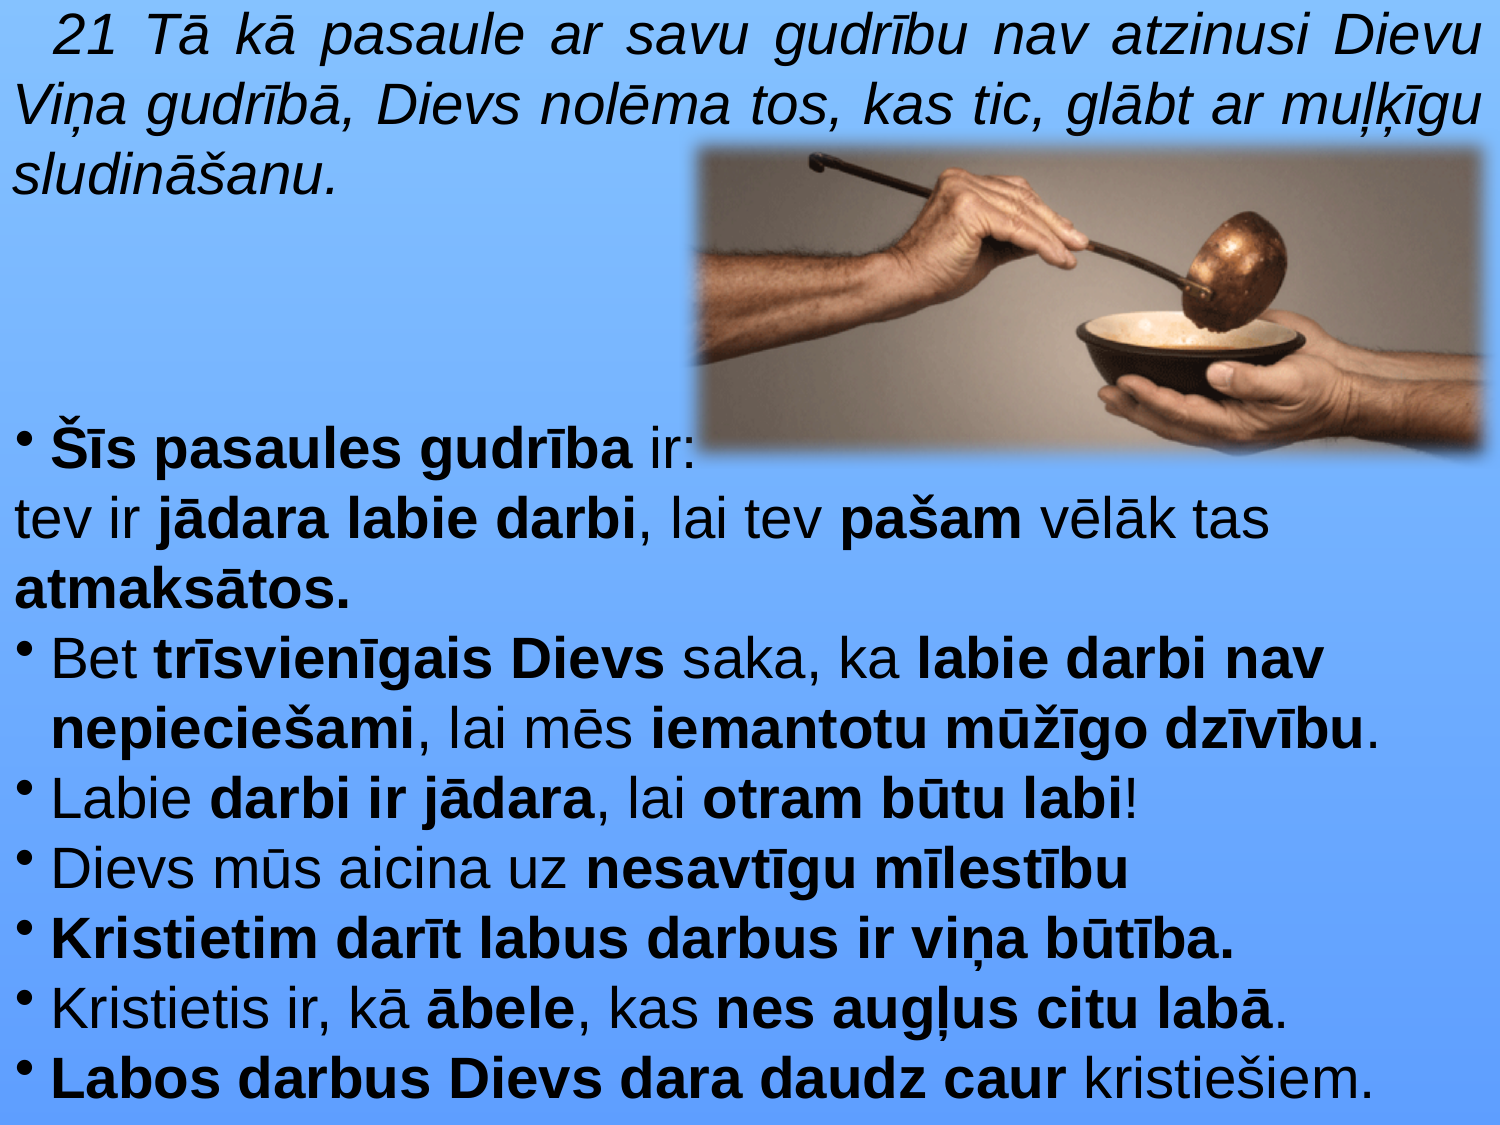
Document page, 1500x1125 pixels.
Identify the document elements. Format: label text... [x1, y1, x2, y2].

text_box Šīs pasaules gudrība ir: tev ir jādara labie darbi, lai tev pašam vēlāk tas atmaksātos. Bet trīsvienīgais Dievs saka, ka labie darbi nav nepieciešami, lai mēs iemantotu mūžīgo dzīvību. Labie darbi ir jādara, lai otram būtu labi! Dievs mūs aicina uz nesavtīgu mīlestību Kristietim darīt labus darbus ir viņa būtība. Kristietis ir, kā ābele, kas nes augļus citu labā. Labos darbus Dievs dara daudz caur kristiešiem. [0, 402, 1500, 1118]
list 21 Tā kā pasaule ar savu gudrību nav atzinusi Dievu Viņa gudrībā, Dievs nolēma tos, kas tic, glābt ar muļķīgu sludināšanu. [0, 0, 1500, 329]
picture [679, 128, 1500, 469]
